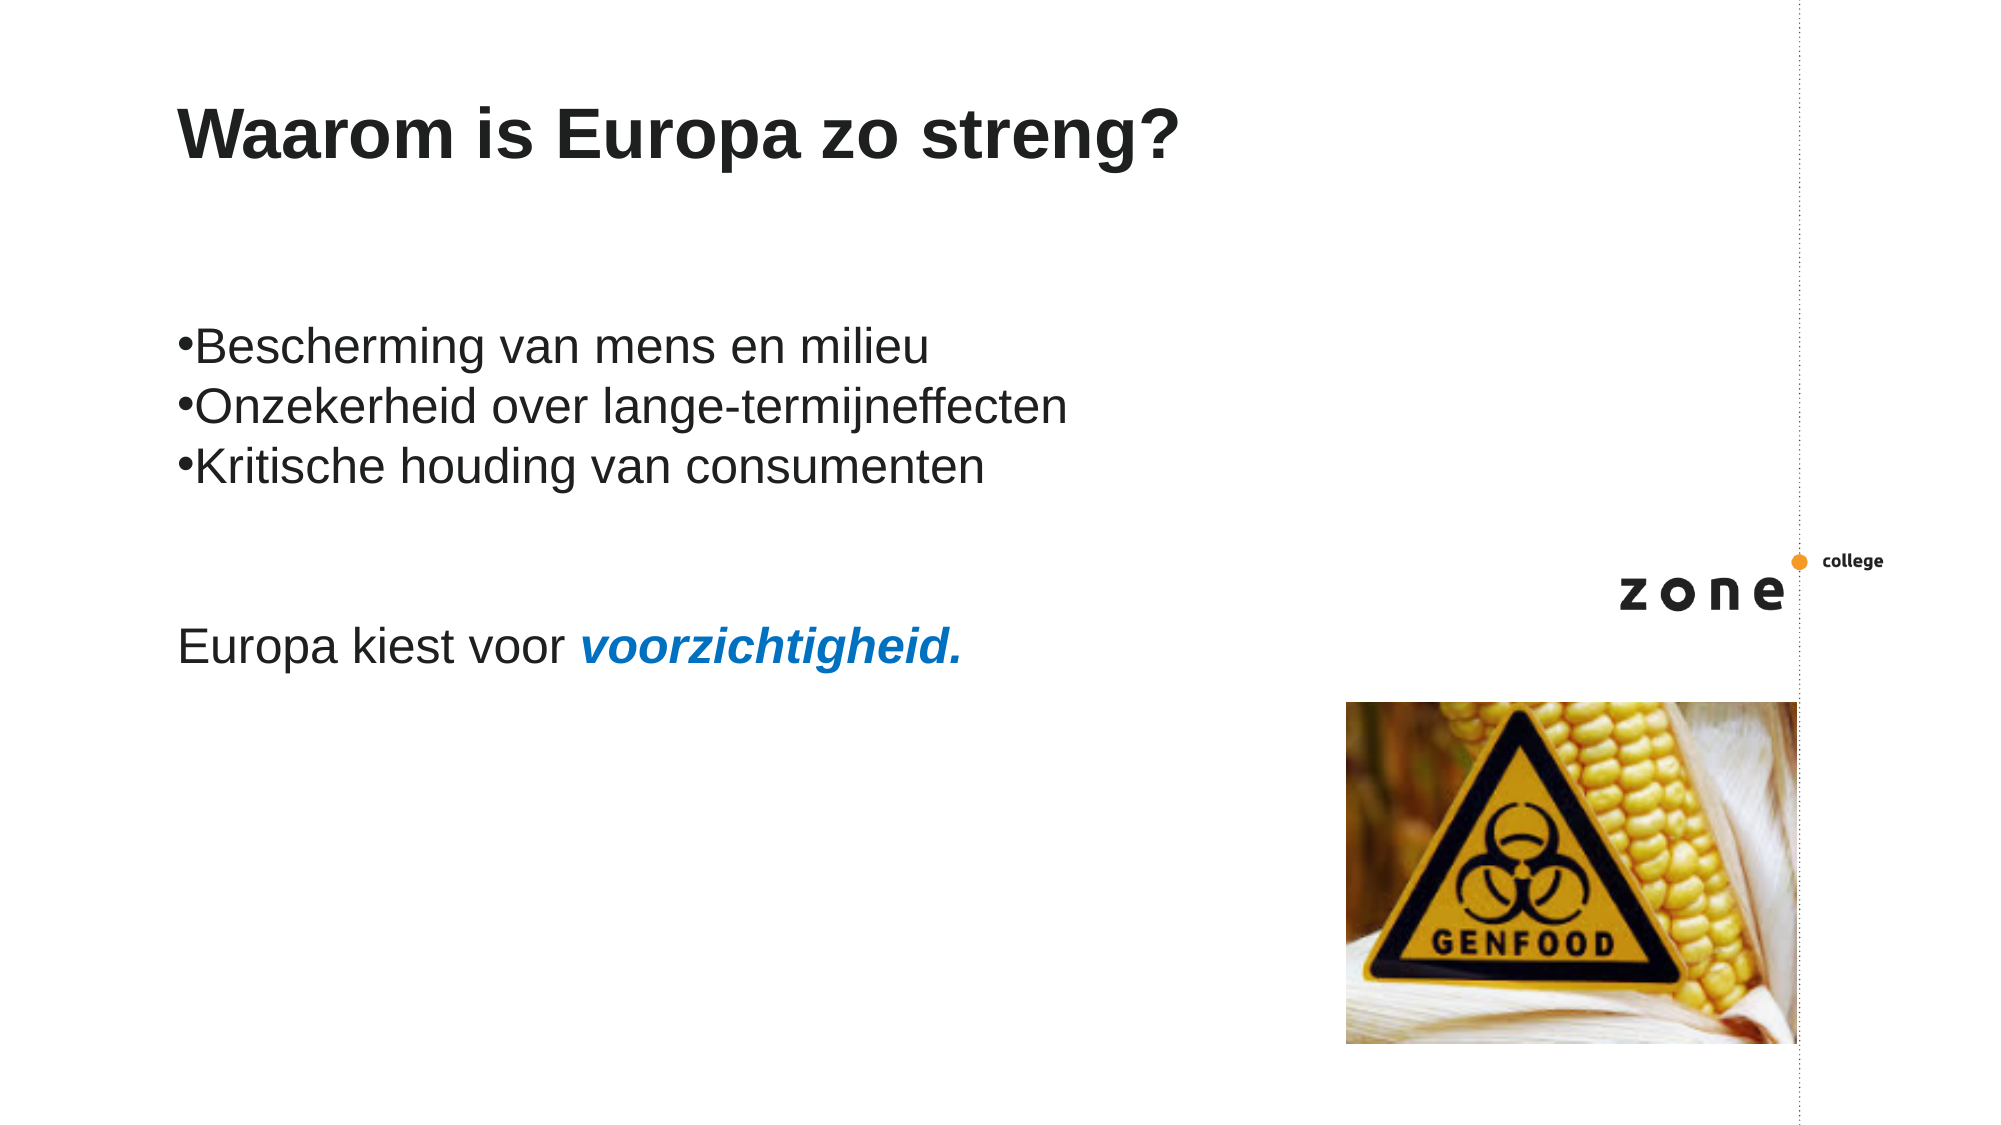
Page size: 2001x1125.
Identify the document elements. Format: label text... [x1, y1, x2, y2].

list Bescherming van mens en milieu Onzekerheid over lange-termijneffecten Kritische houding van consumenten Europa kiest voor voorzichtigheid. [177, 313, 1269, 1091]
picture [1346, 0, 2001, 1125]
title Waarom is Europa zo streng? [177, 97, 1471, 261]
